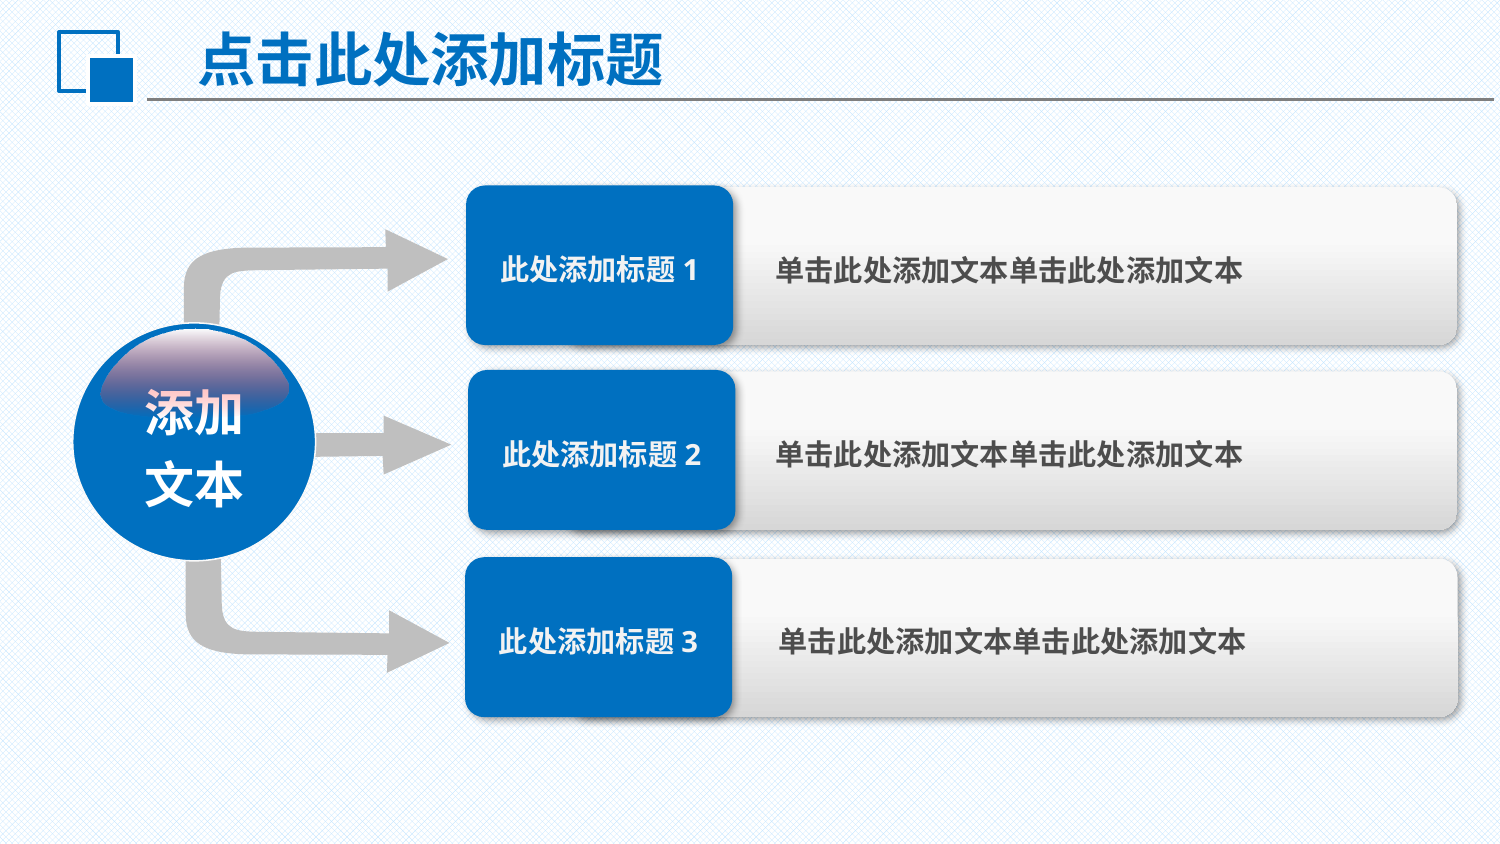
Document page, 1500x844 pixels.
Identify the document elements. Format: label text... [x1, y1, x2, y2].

text_box 此处添加标题2 [468, 369, 736, 530]
text_box 单击此处添加文本单击此处添加文本 [729, 558, 1458, 717]
text_box [86, 54, 137, 106]
text_box 此处添加标题3 [465, 557, 733, 718]
text_box 点击此处添加标题 [183, 15, 1500, 109]
text_box 单击此处添加文本单击此处添加文本 [734, 371, 1458, 530]
text_box [57, 30, 120, 93]
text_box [72, 322, 316, 562]
text_box [185, 569, 450, 673]
text_box [183, 229, 448, 321]
text_box [320, 415, 452, 475]
text_box 此处添加标题1 [466, 185, 734, 346]
text_box 单击此处添加文本单击此处添加文本 [733, 187, 1458, 345]
